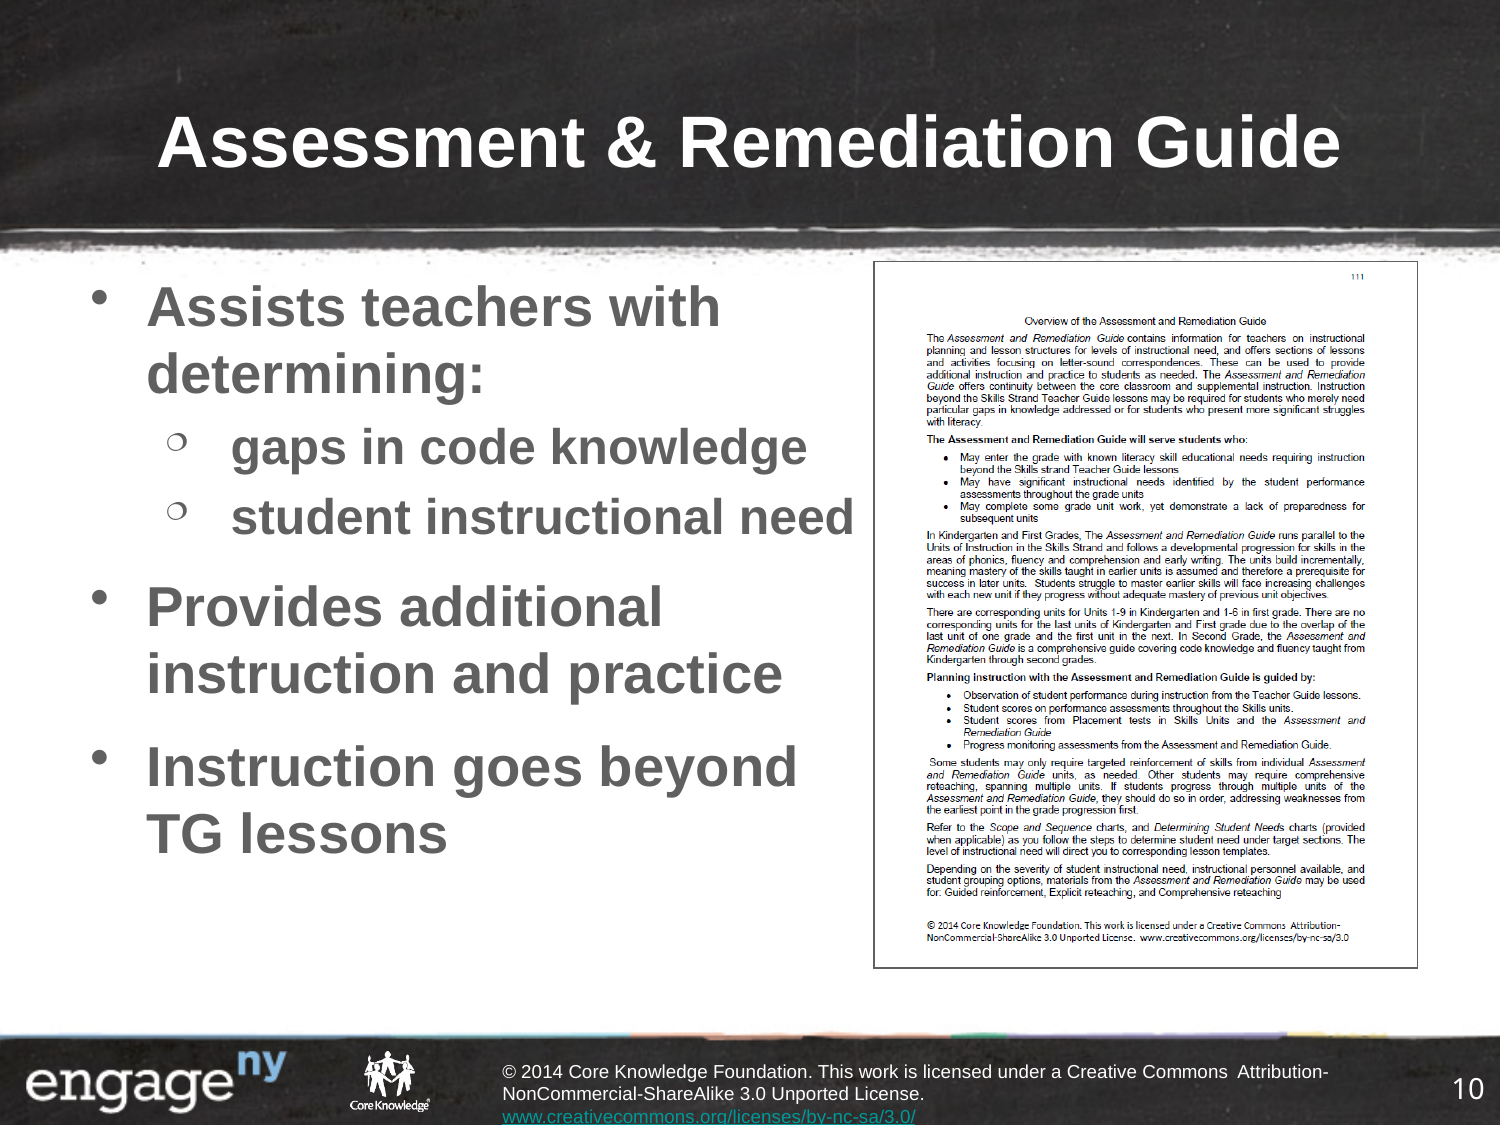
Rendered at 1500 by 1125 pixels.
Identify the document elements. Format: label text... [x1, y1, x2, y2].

list Assists teachers with determining: gaps in code knowledge student instructional need Provides additional instruction and practice Instruction goes beyond TG lessons [75, 262, 888, 1005]
slide_number 10 [1337, 1062, 1500, 1113]
picture [0, 1003, 1500, 1125]
picture [0, 0, 1500, 968]
title Assessment & Remediation Guide [75, 45, 1425, 233]
